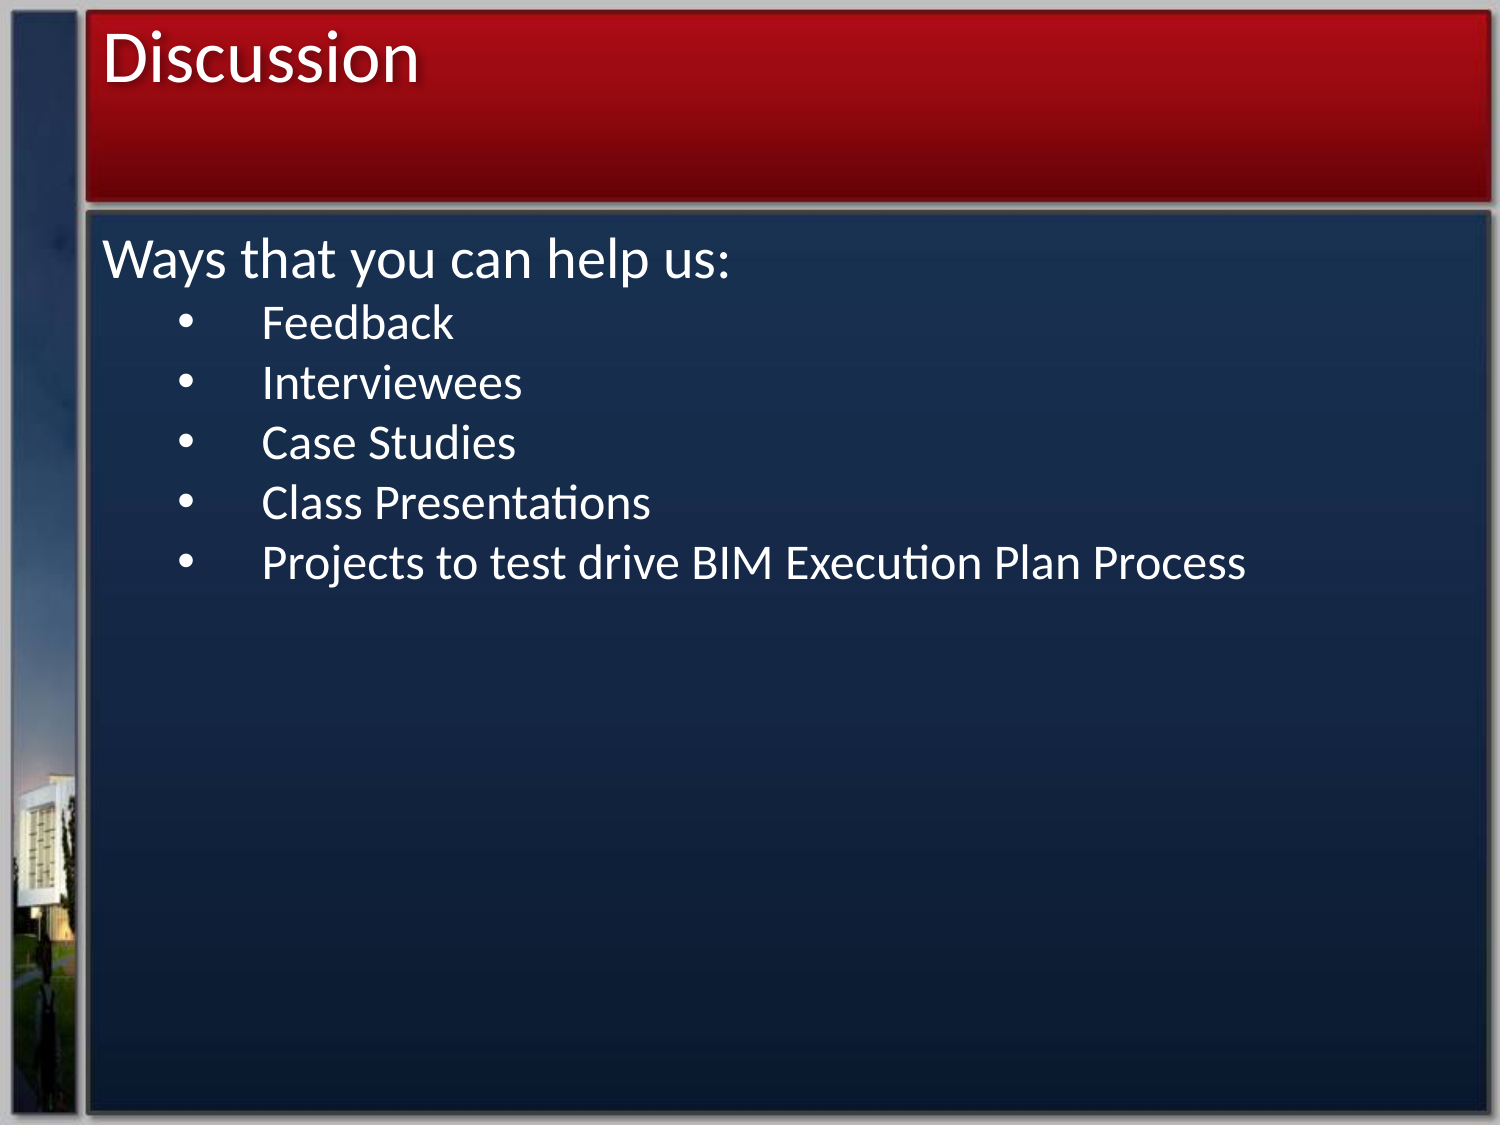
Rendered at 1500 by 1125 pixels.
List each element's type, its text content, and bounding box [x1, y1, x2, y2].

picture [0, 0, 1500, 1125]
text_box Ways that you can help us: Feedback Interviewees Case Studies Class Presentations Projects to test drive BIM Execution Plan Process [87, 212, 1388, 598]
text_box Discussion [87, 0, 975, 105]
